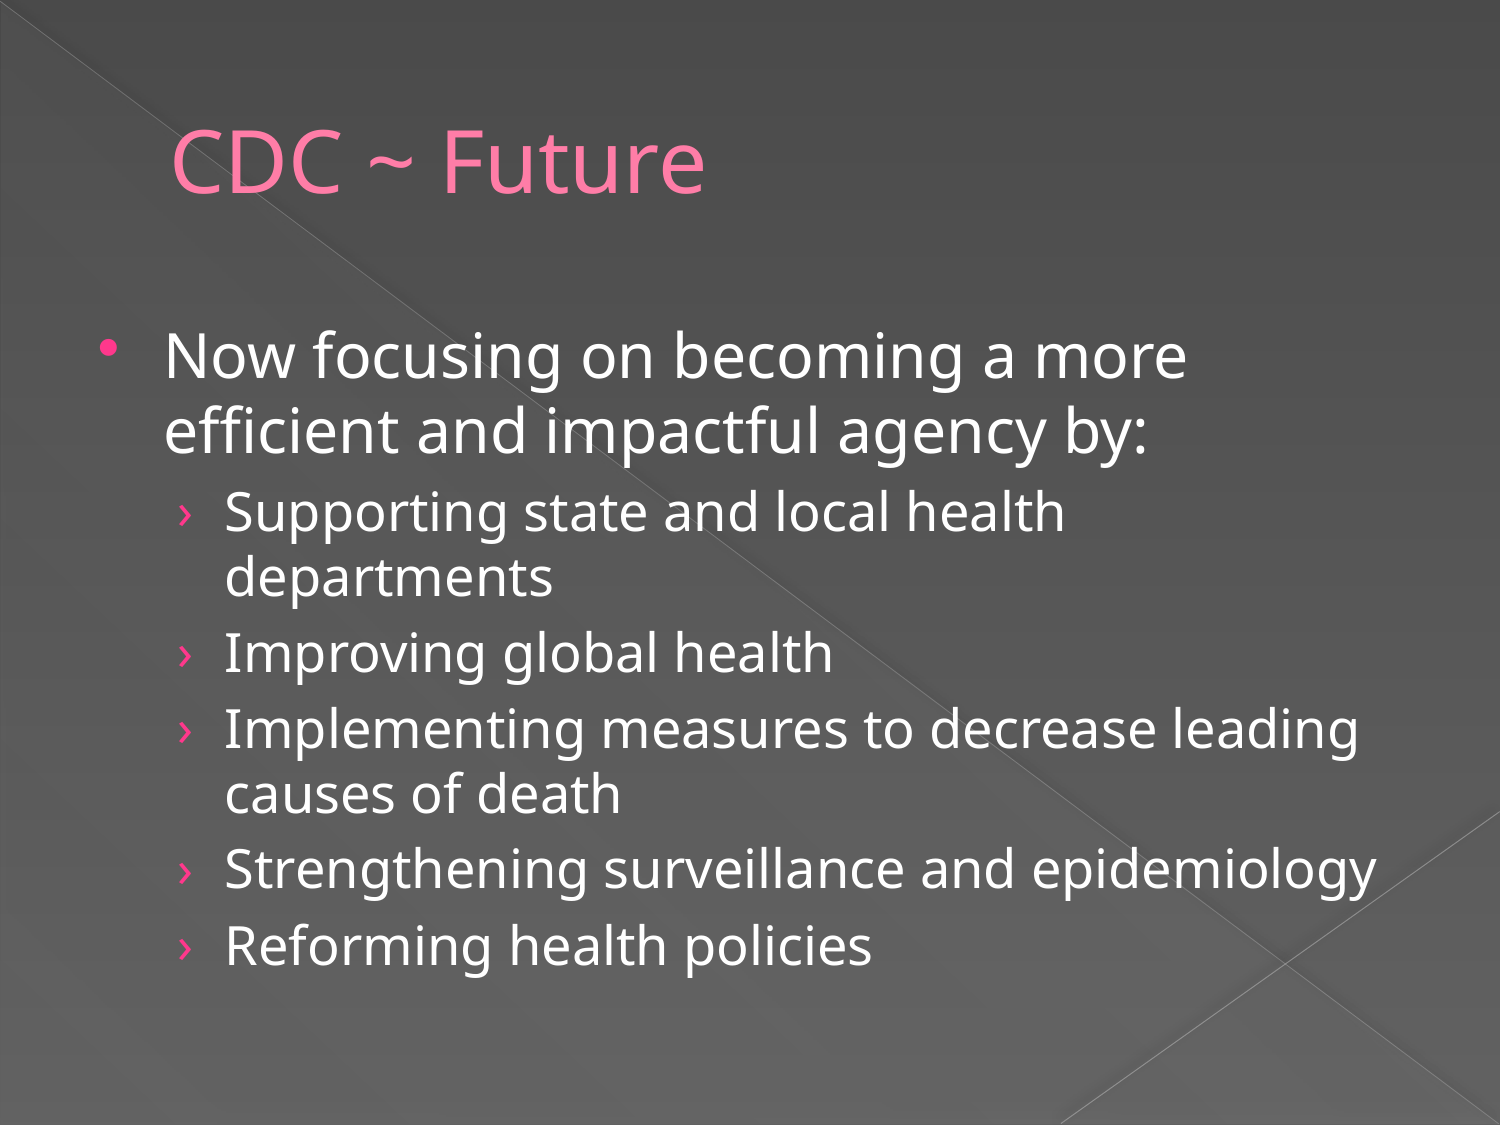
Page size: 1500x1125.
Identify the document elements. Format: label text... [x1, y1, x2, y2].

title CDC ~ Future [75, 43, 1425, 274]
list Now focusing on becoming a more efficient and impactful agency by: Supporting state and local health departments Improving global health Implementing measures to decrease leading causes of death Strengthening surveillance and epidemiology Reforming health policies [75, 308, 1425, 1059]
